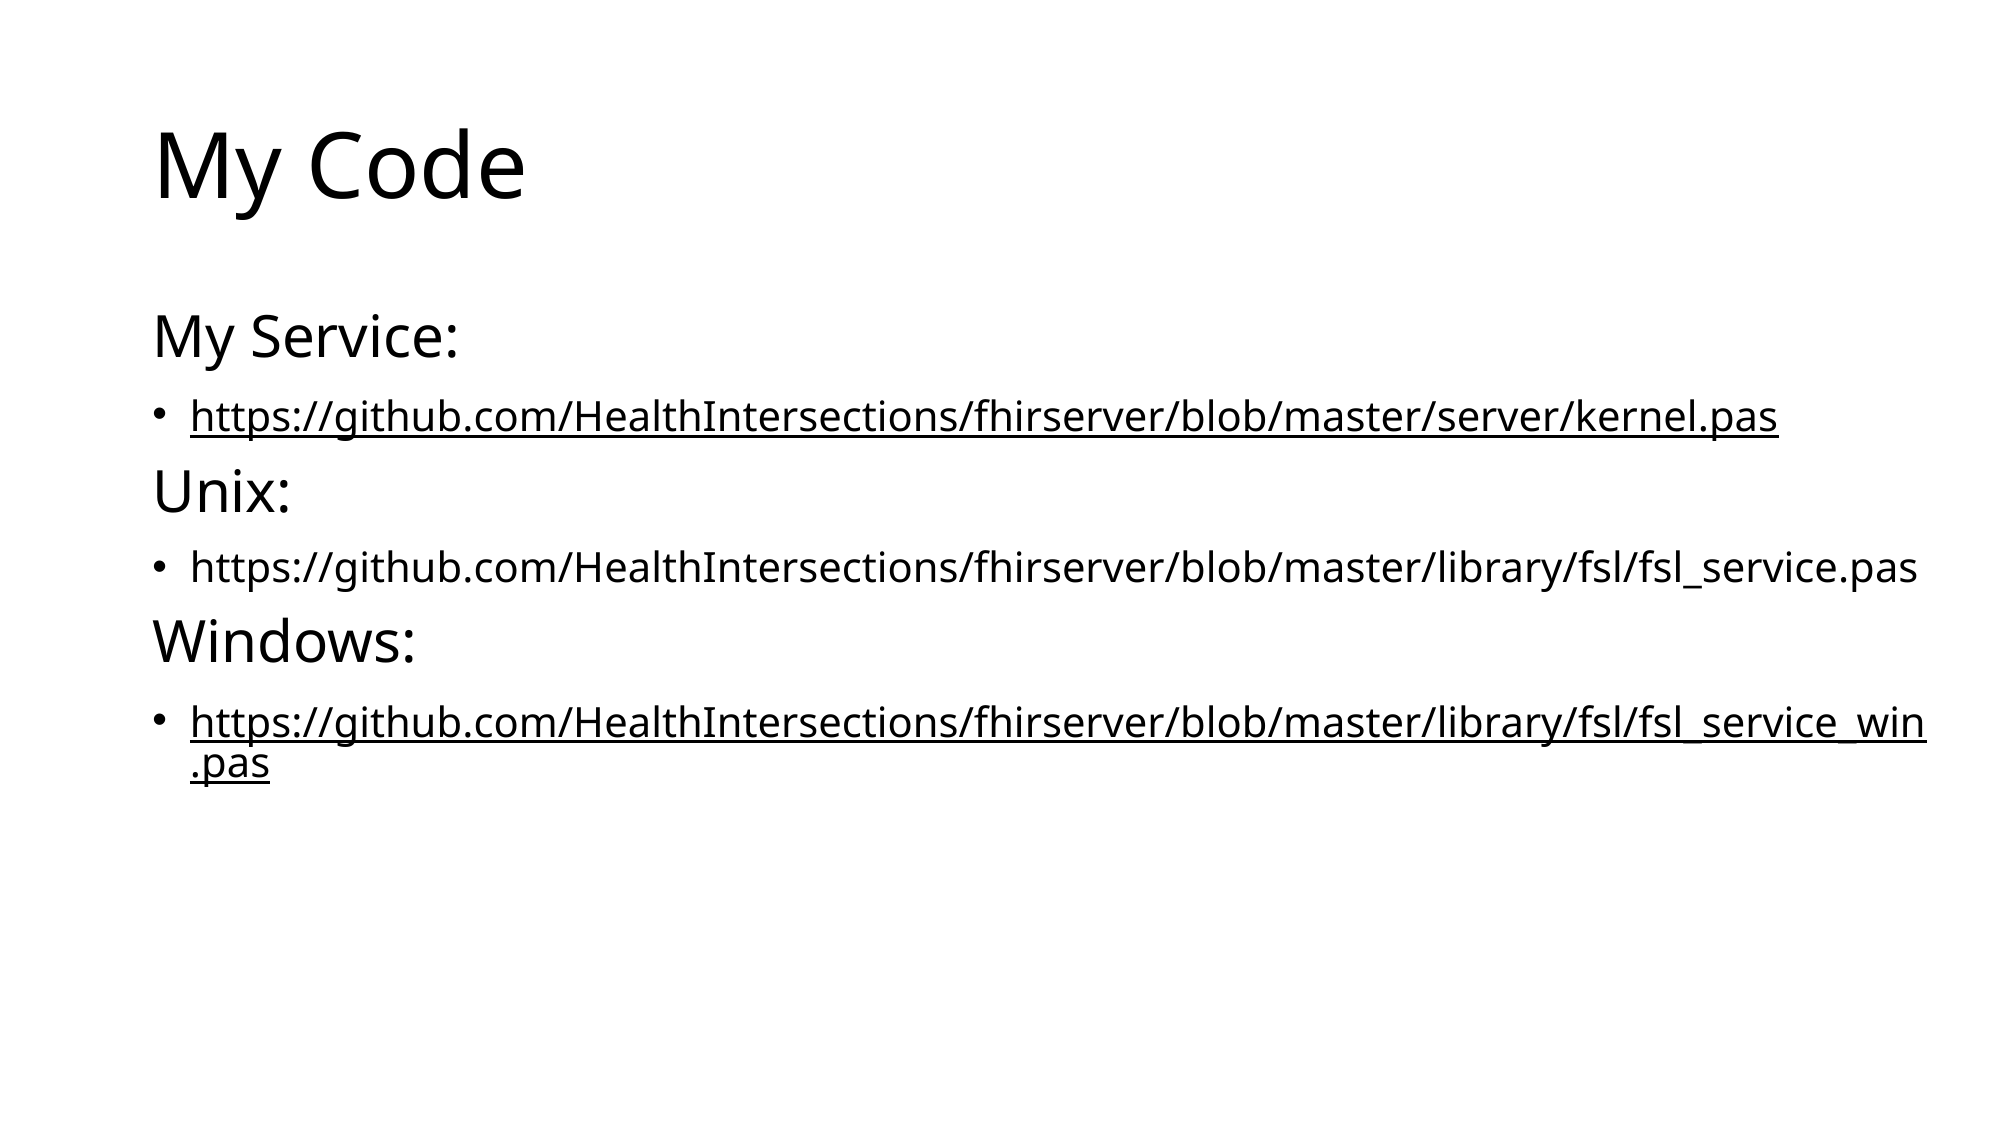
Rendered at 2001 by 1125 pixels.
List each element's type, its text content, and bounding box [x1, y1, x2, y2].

list My Service: https://github.com/HealthIntersections/fhirserver/blob/master/server/kernel.pas Unix: https://github.com/HealthIntersections/fhirserver/blob/master/library/fsl/fsl_service.pas Windows: https://github.com/HealthIntersections/fhirserver/blob/master/library/fsl/fsl_service_win.pas [137, 299, 1952, 1014]
title My Code [137, 59, 1863, 278]
